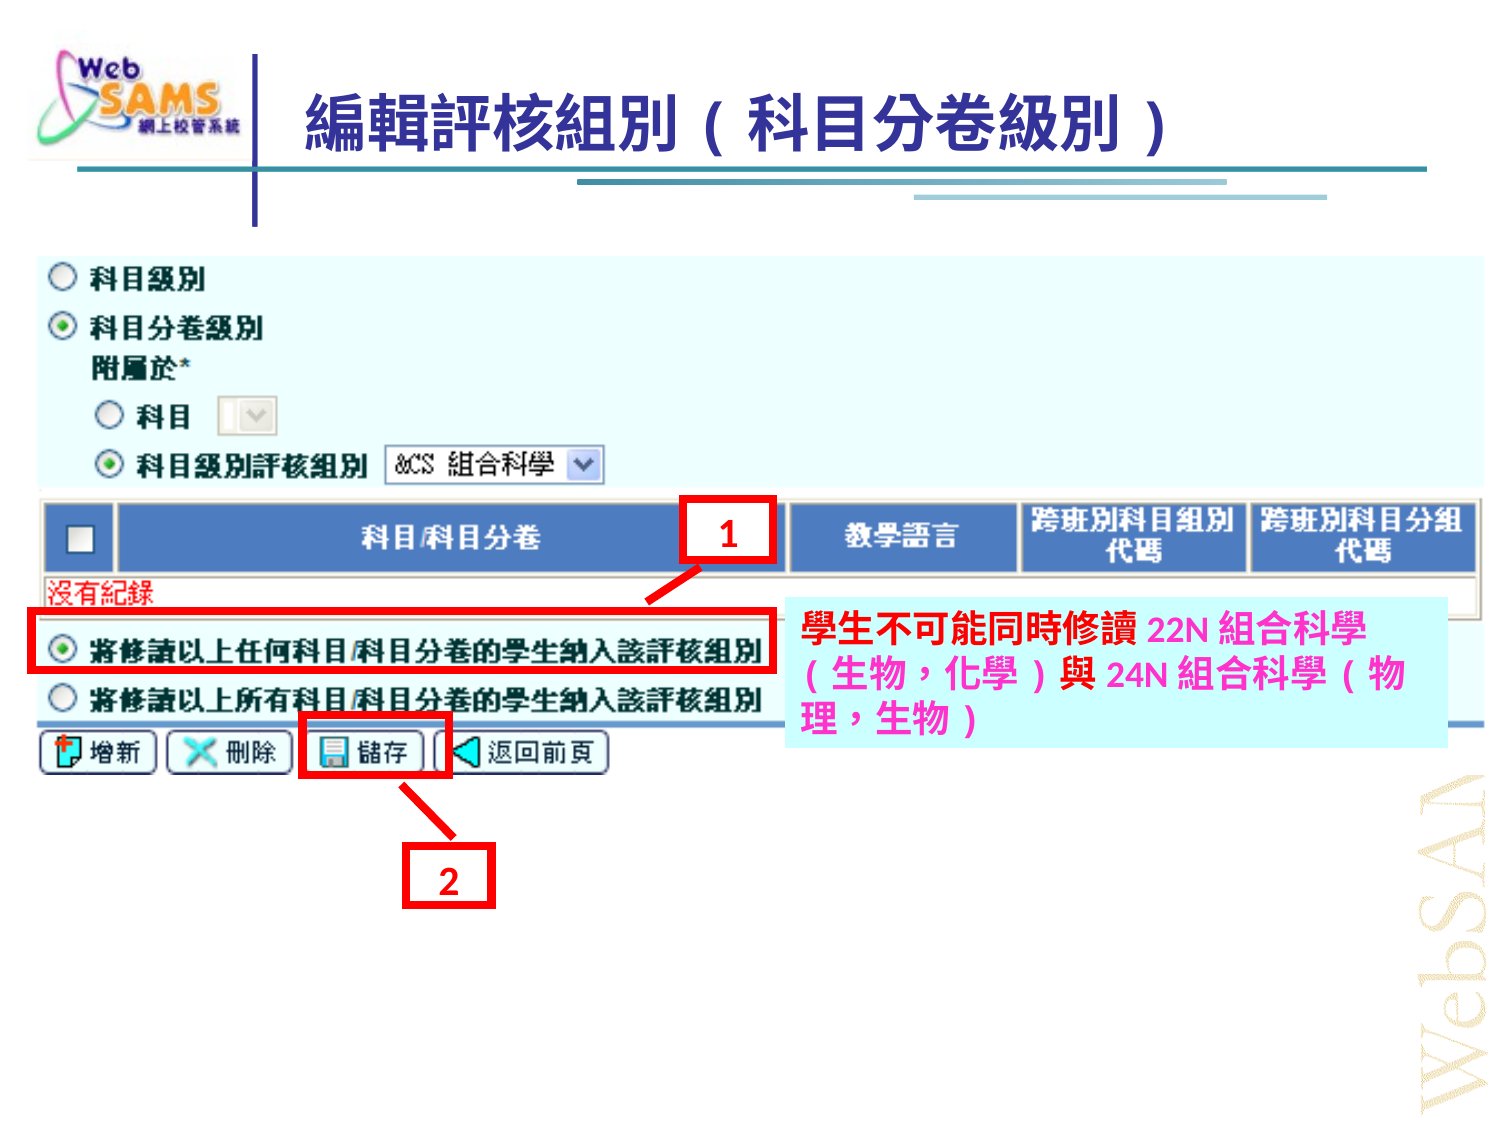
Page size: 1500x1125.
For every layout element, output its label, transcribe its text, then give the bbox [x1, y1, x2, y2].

title 編輯評核組別(科目分卷級別) [289, 41, 1465, 167]
text_box 2 [406, 846, 492, 906]
picture [31, 256, 1500, 1117]
picture [27, 29, 253, 161]
